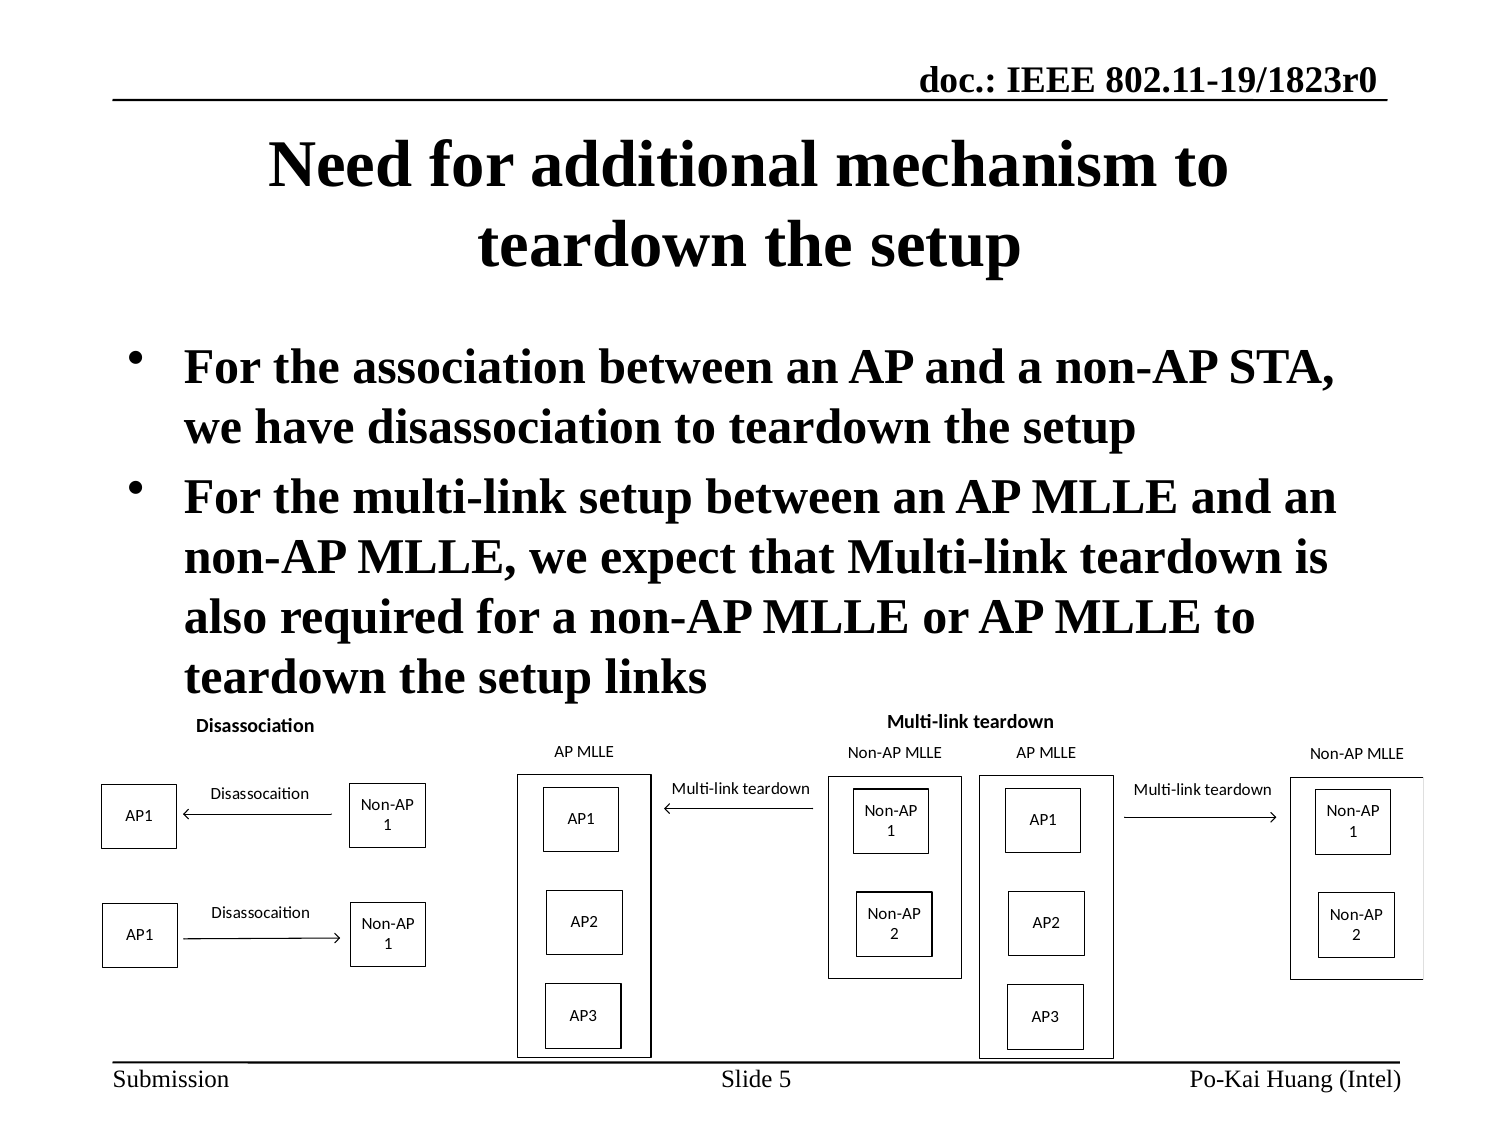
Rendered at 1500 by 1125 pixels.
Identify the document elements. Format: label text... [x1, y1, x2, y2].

title Need for additional mechanism to teardown the setup [112, 112, 1388, 288]
slide_number Slide 5 [712, 1067, 800, 1093]
picture [100, 703, 1424, 1059]
list For the association between an AP and a non-AP STA, we have disassociation to teardown the setup For the multi-link setup between an AP MLLE and an non-AP MLLE, we expect that Multi-link teardown is also required for a non-AP MLLE or AP MLLE to teardown the setup links [112, 326, 1388, 702]
footer Po-Kai Huang (Intel) [1186, 1067, 1402, 1093]
